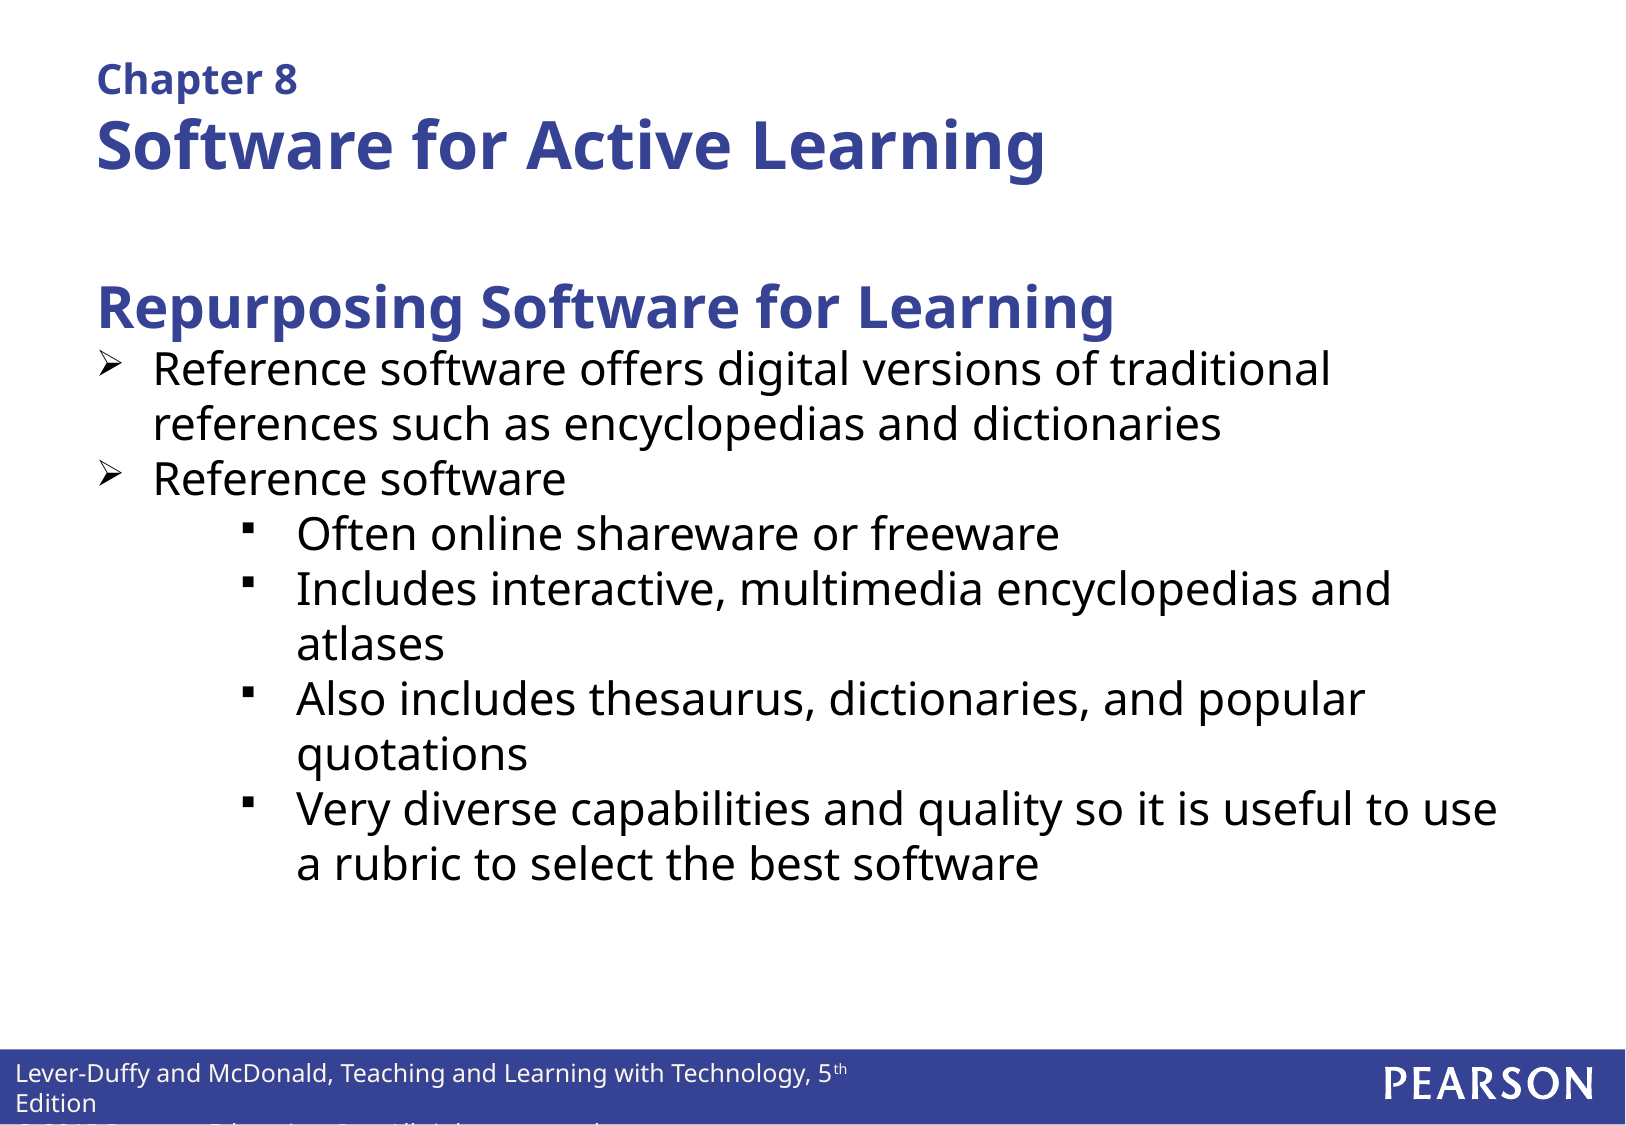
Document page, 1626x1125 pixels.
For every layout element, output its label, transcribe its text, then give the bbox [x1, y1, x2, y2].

list Repurposing Software for Learning Reference software offers digital versions of traditional references such as encyclopedias and dictionaries Reference software Often online shareware or freeware Includes interactive, multimedia encyclopedias and atlases Also includes thesaurus, dictionaries, and popular quotations Very diverse capabilities and quality so it is useful to use a rubric to select the best software [81, 262, 1544, 1005]
title Chapter 8 Software for Active Learning [81, 45, 1544, 233]
